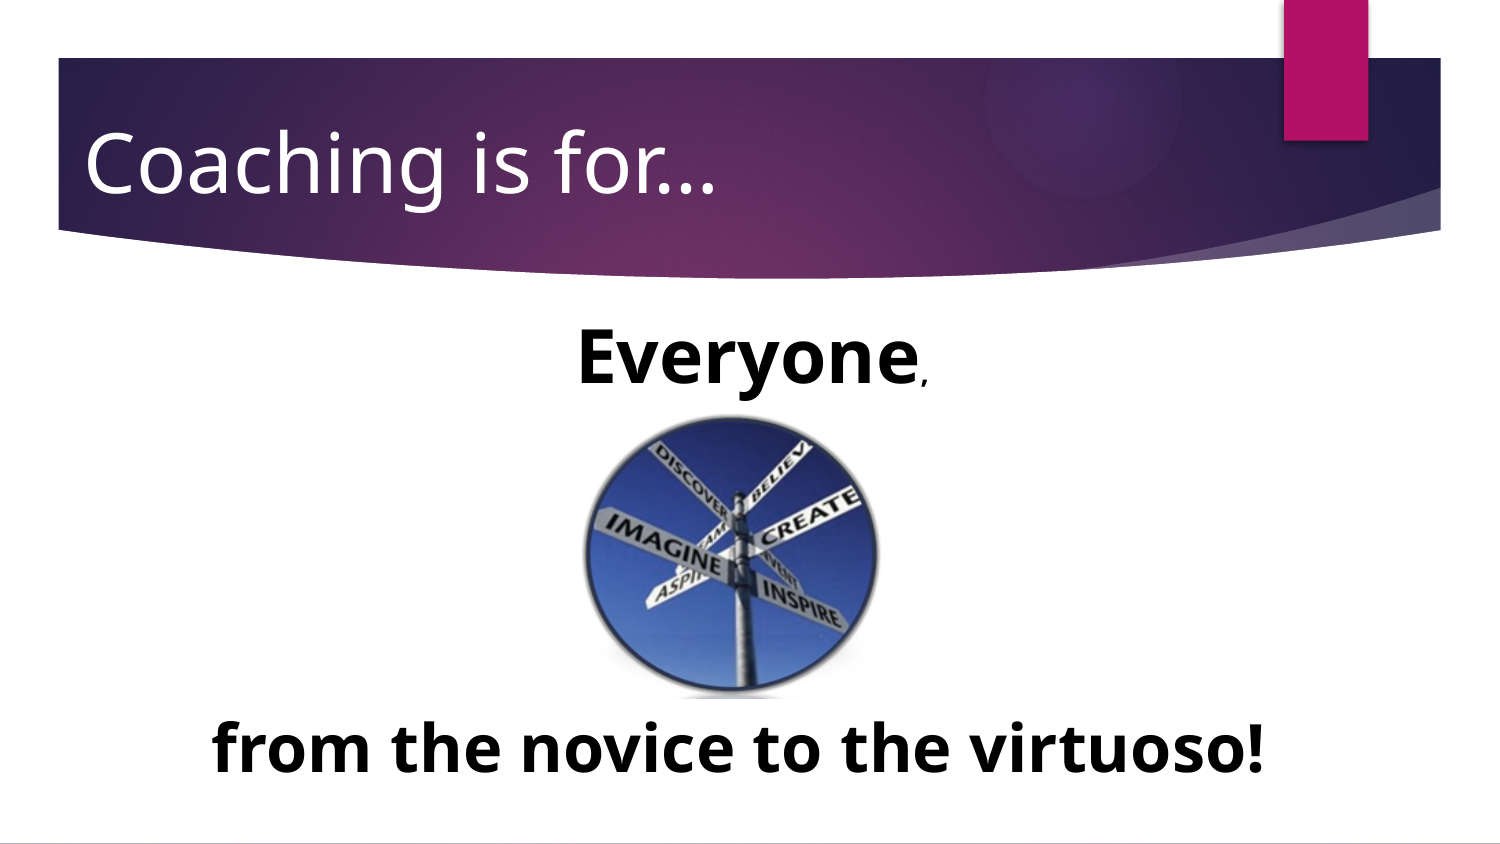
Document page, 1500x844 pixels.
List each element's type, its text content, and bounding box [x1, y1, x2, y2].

title Coaching is for… [84, 94, 1394, 227]
picture [562, 407, 916, 699]
text_box Everyone, [112, 292, 1399, 407]
text_box from the novice to the virtuoso! [84, 698, 1394, 829]
